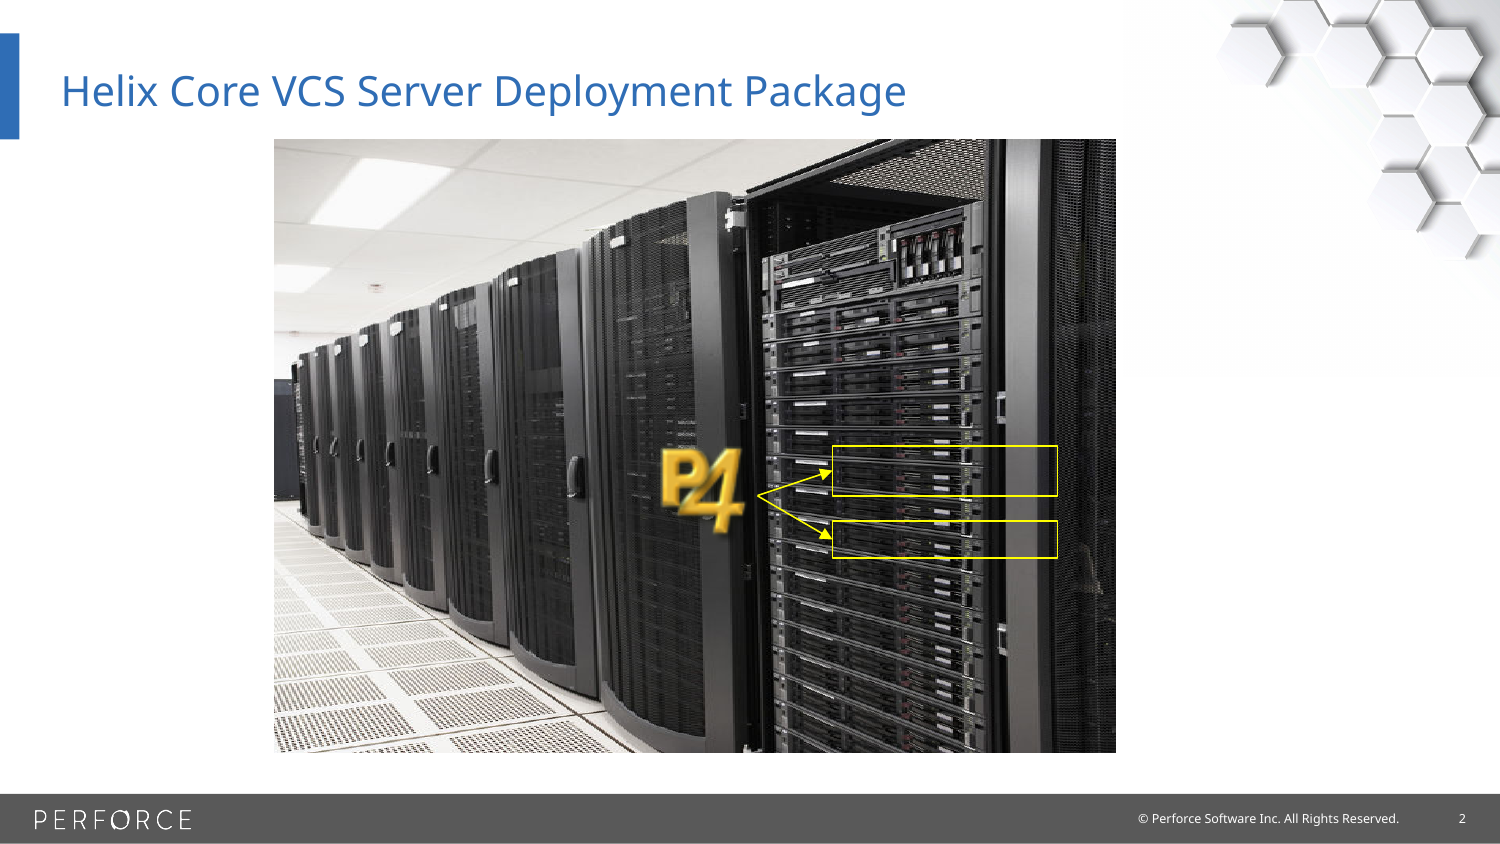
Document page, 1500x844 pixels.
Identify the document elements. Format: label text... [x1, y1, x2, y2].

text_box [757, 470, 833, 496]
picture [274, 139, 1116, 753]
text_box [757, 496, 833, 540]
title Helix Core VCS Server Deployment Package [60, 41, 1222, 132]
picture [1123, 0, 1500, 377]
picture [34, 808, 192, 831]
